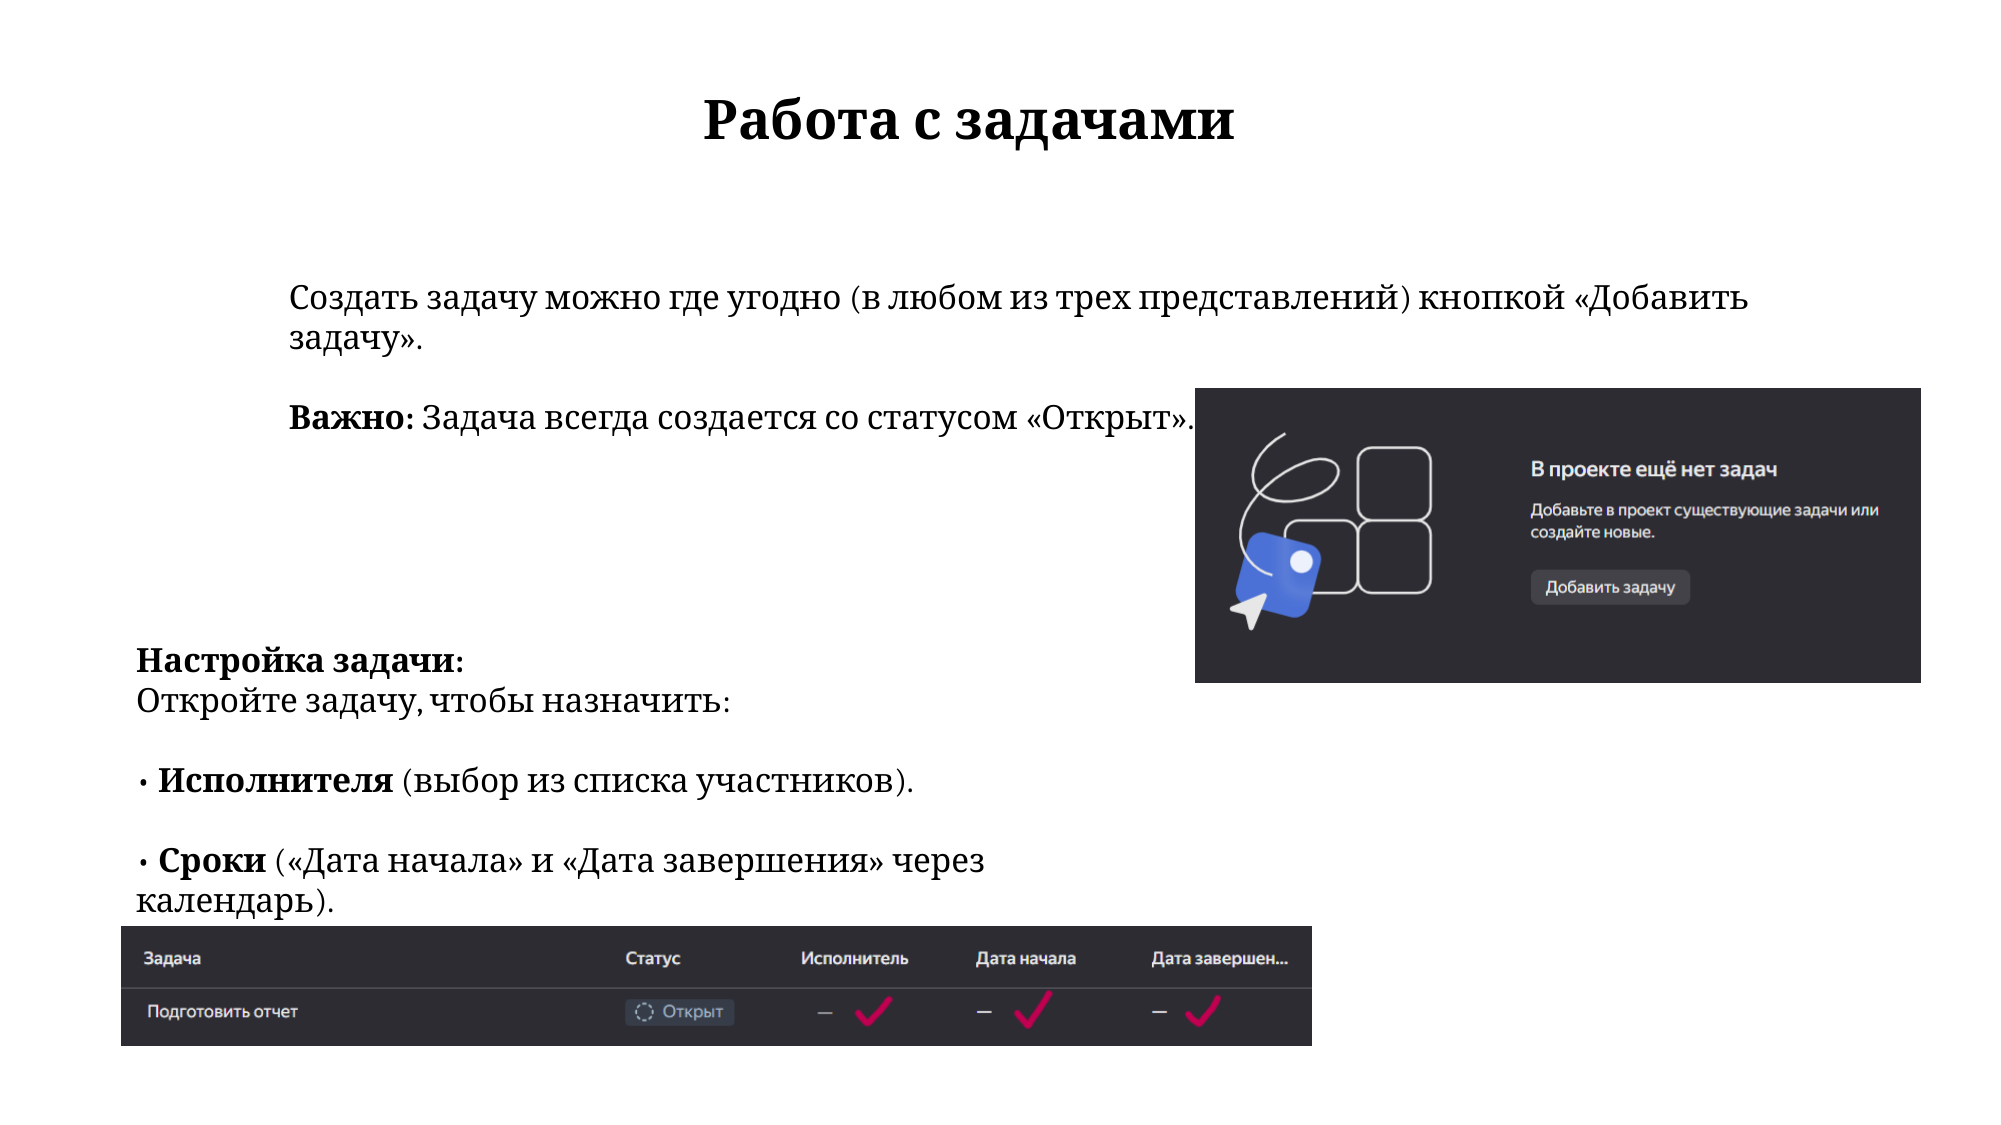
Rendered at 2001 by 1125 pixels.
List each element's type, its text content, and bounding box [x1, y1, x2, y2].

title Работа с задачами [688, 64, 1312, 179]
text_box Настройка задачи: Откройте задачу, чтобы назначить: • Исполнителя (выбор из списка участников). • Сроки («Дата начала» и «Дата завершения» через календарь). [121, 631, 1126, 926]
text_box Создать задачу можно где угодно (в любом из трех представлений) кнопкой «Добавить задачу». Важно: Задача всегда создается со статусом «Открыт». [274, 268, 1770, 444]
picture [120, 926, 1312, 1047]
picture [1195, 387, 1922, 683]
